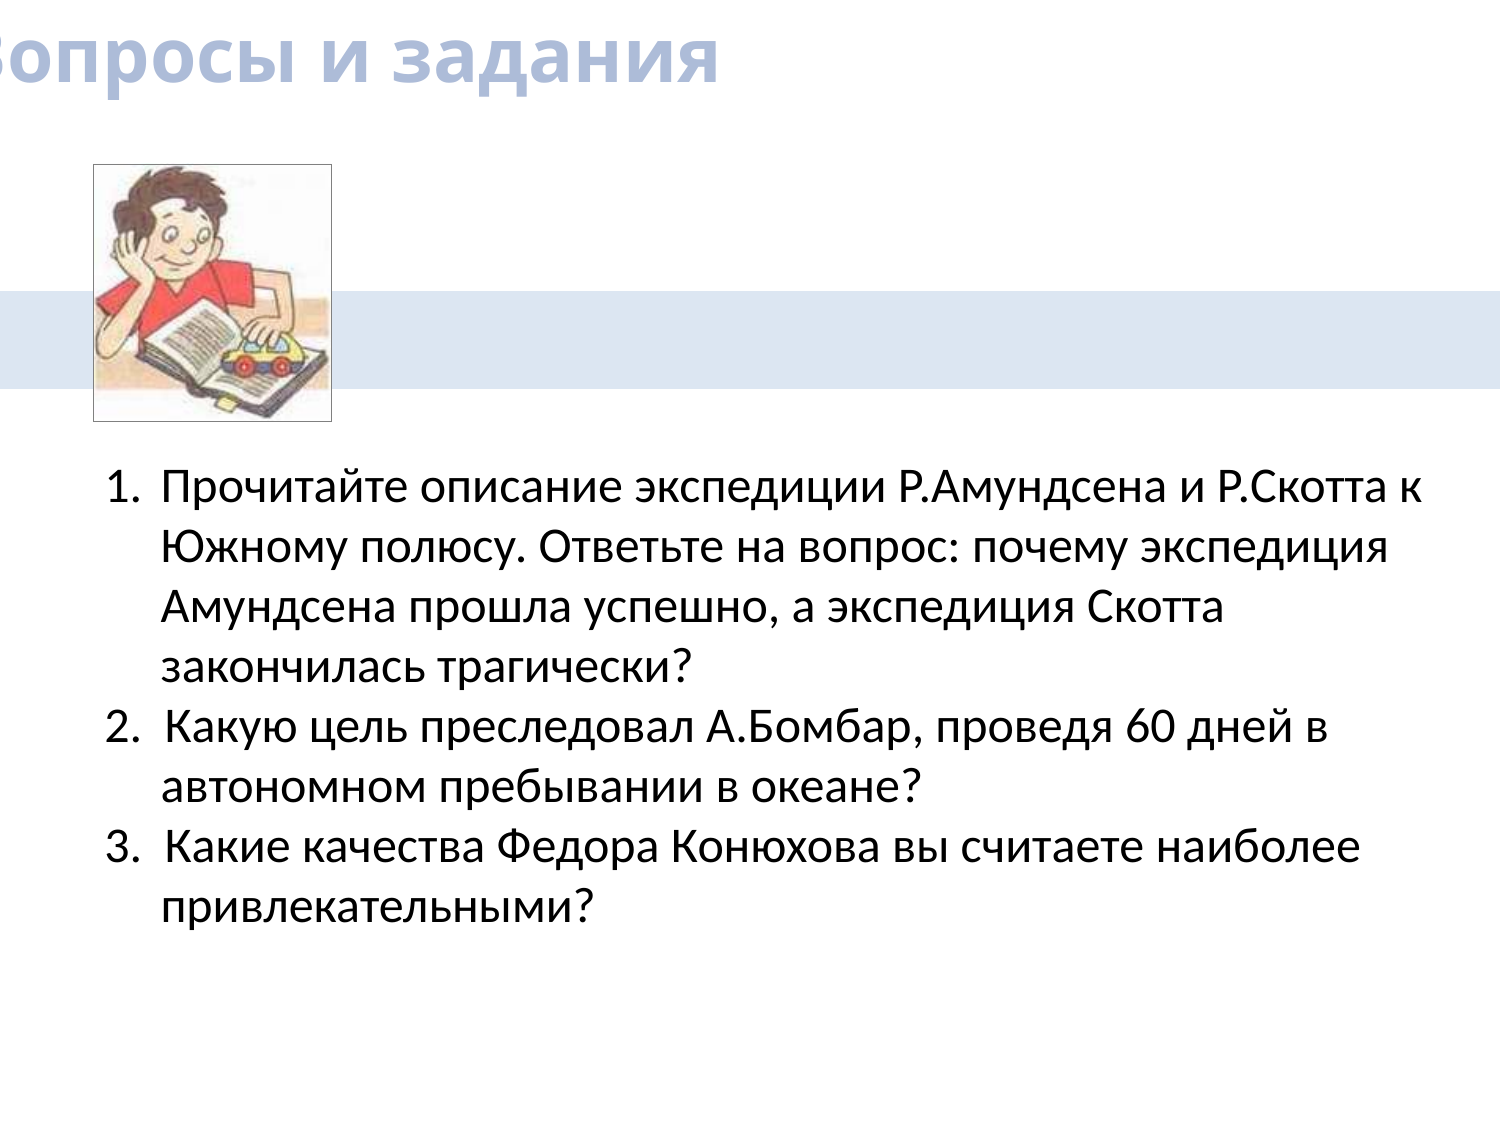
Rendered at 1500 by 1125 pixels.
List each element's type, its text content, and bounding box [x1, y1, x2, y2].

text_box Вопросы и задания [0, 0, 738, 105]
picture [93, 163, 332, 423]
text_box [0, 291, 88, 389]
text_box Прочитайте описание экспедиции Р.Амундсена и Р.Скотта к Южному полюсу. Ответьте на вопрос: почему экспедиция Амундсена прошла успешно, а экспедиция Скотта закончилась трагически? 2. Какую цель преследовал А.Бомбар, проведя 60 дней в автономном пребывании в океане? 3. Какие качества Федора Конюхова вы считаете наиболее привлекательными? [89, 445, 1500, 940]
text_box [335, 291, 1500, 389]
